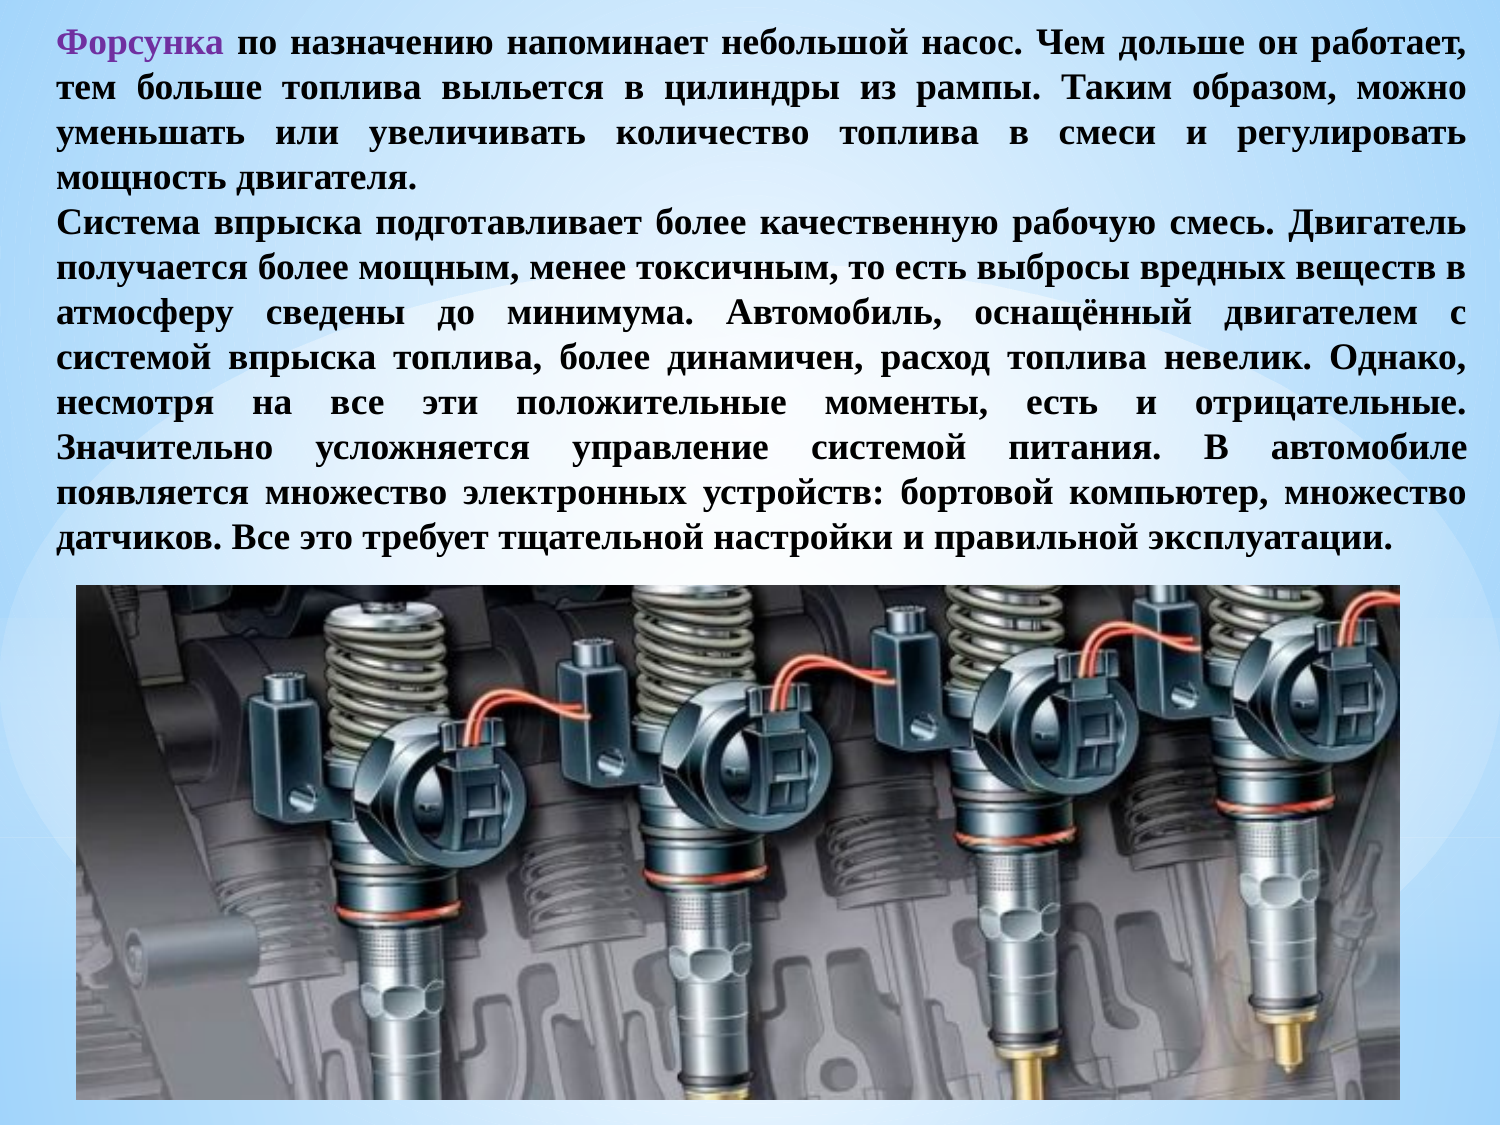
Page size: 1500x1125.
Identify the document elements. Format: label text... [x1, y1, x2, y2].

picture [76, 585, 1400, 1100]
text_box Форсунка по назначению напоминает небольшой насос. Чем дольше он работает, тем больше топлива выльется в цилиндры из рампы. Таким образом, можно уменьшать или увеличивать количество топлива в смеси и регулировать мощность двигателя. Система впрыска подготавливает более качественную рабочую смесь. Двигатель получается более мощным, менее токсичным, то есть выбросы вредных веществ в атмосферу сведены до минимума. Автомобиль, оснащённый двигателем с системой впрыска топлива, более динамичен, расход топлива невелик. Однако, несмотря на все эти положительные моменты, есть и отрицательные. Значительно усложняется управление системой питания. В авто­мобиле появляется множество электронных устройств: бортовой компьютер, множество датчиков. Все это требует тщательной настройки и правильной экс­плуатации. [41, 9, 1483, 565]
